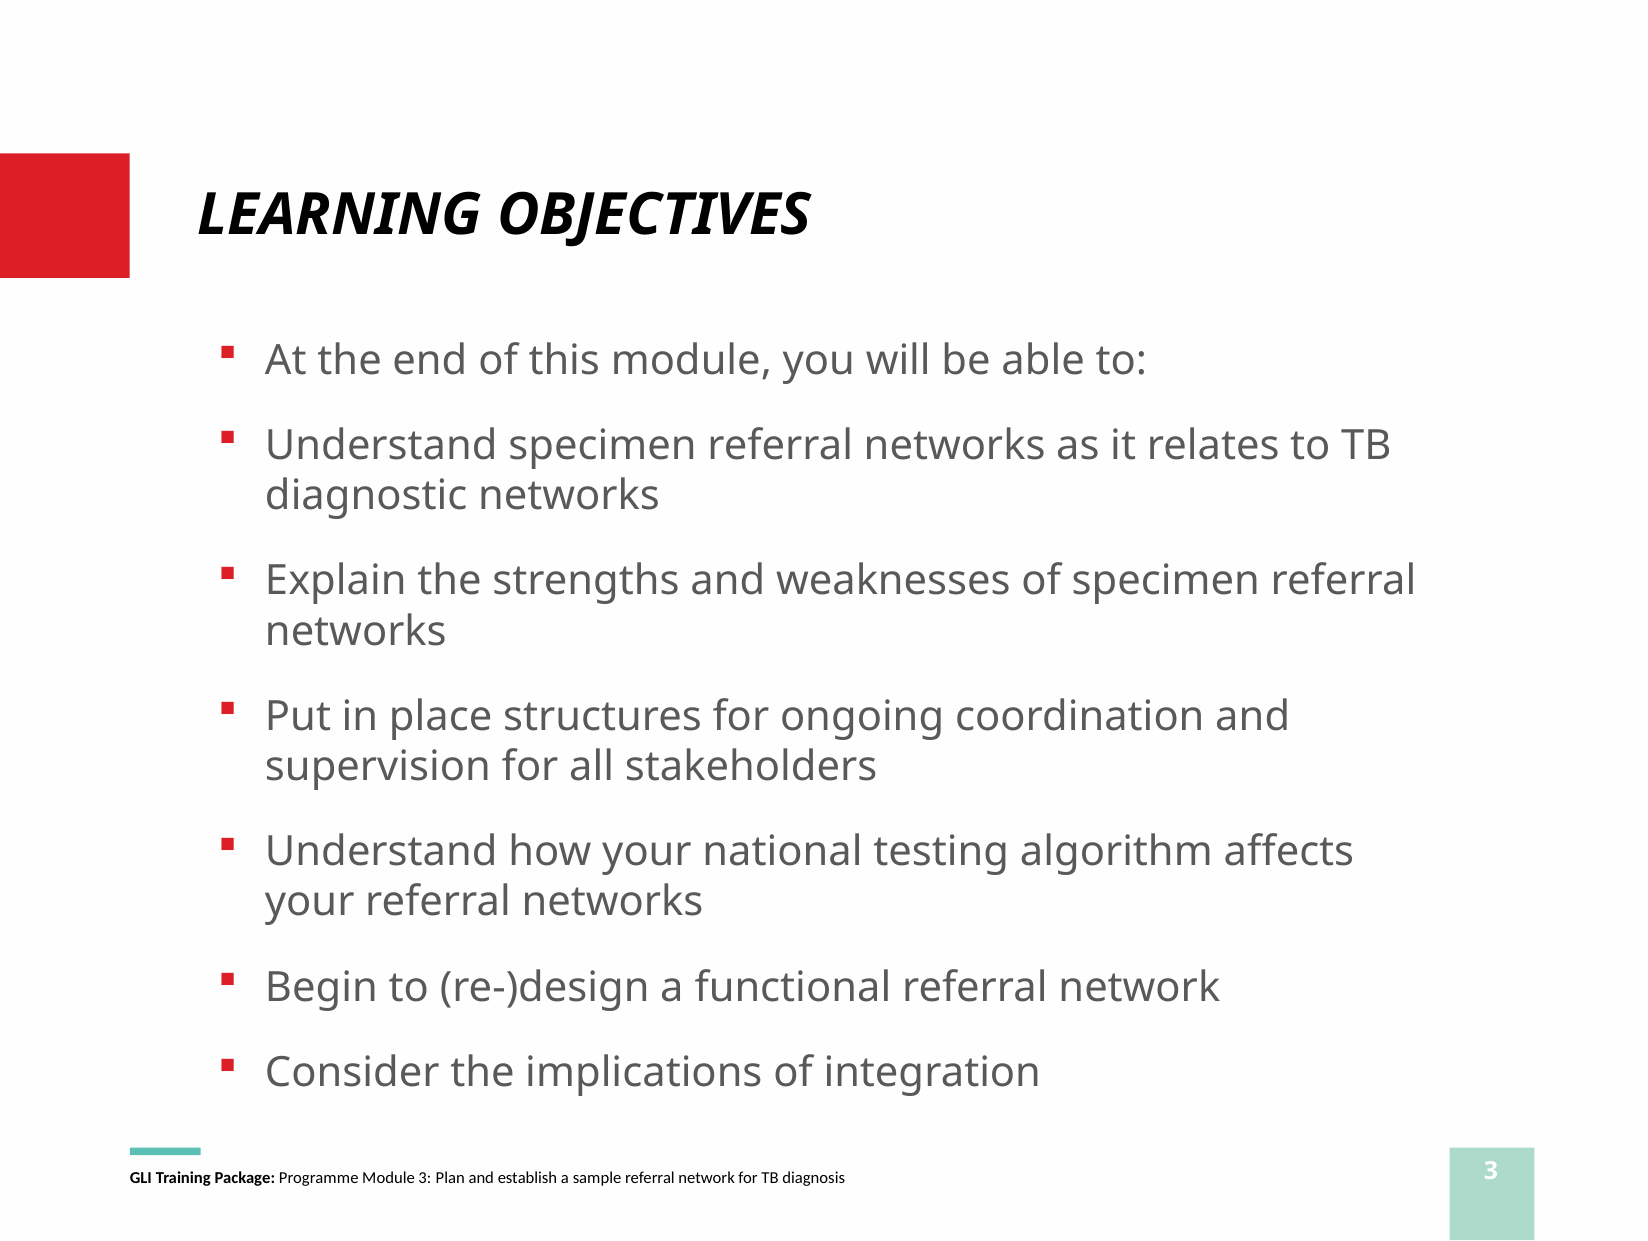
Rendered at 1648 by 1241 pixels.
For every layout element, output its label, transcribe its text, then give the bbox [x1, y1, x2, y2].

list At the end of this module, you will be able to: Understand specimen referral networks as it relates to TB diagnostic networks Explain the strengths and weaknesses of specimen referral networks Put in place structures for ongoing coordination and supervision for all stakeholders Understand how your national testing algorithm affects your referral networks Begin to (re-)design a functional referral network Consider the implications of integration [197, 332, 1450, 1089]
title LEARNING OBJECTIVES [197, 153, 1450, 278]
